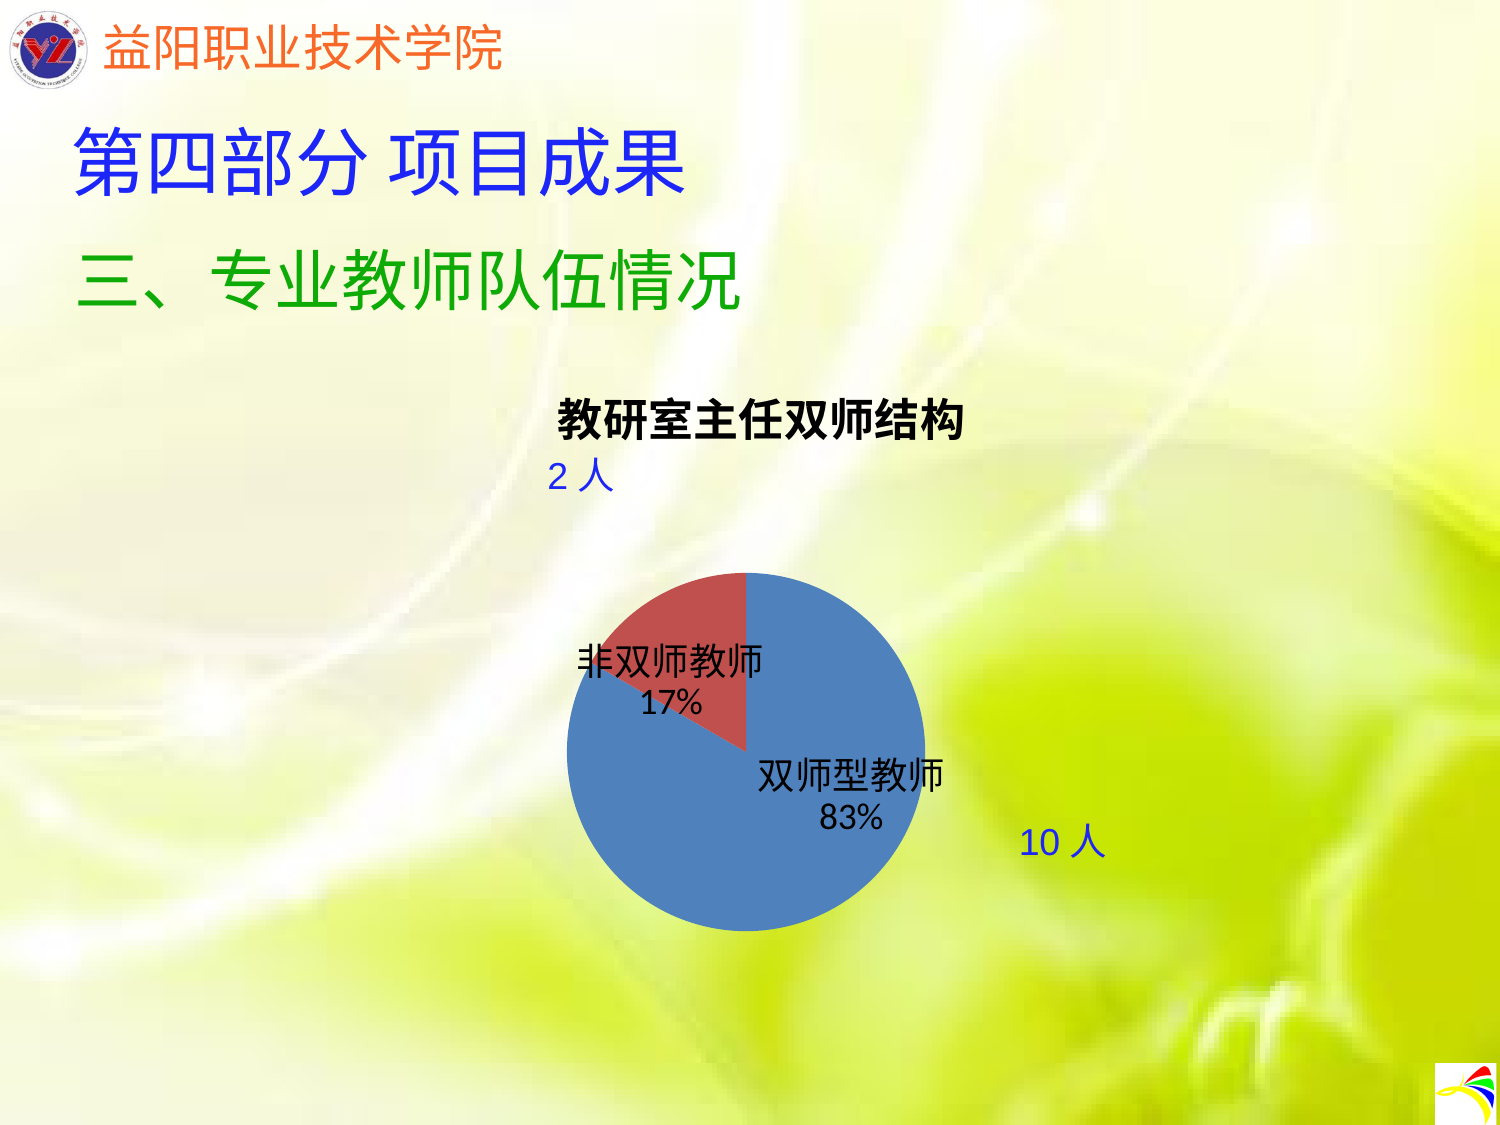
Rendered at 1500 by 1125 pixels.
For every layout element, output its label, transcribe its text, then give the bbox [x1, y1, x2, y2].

text_box 第四部分 项目成果 [13, 113, 744, 208]
chart [245, 361, 1247, 1029]
picture [0, 0, 1500, 1125]
text_box 三、专业教师队伍情况 [60, 231, 758, 327]
